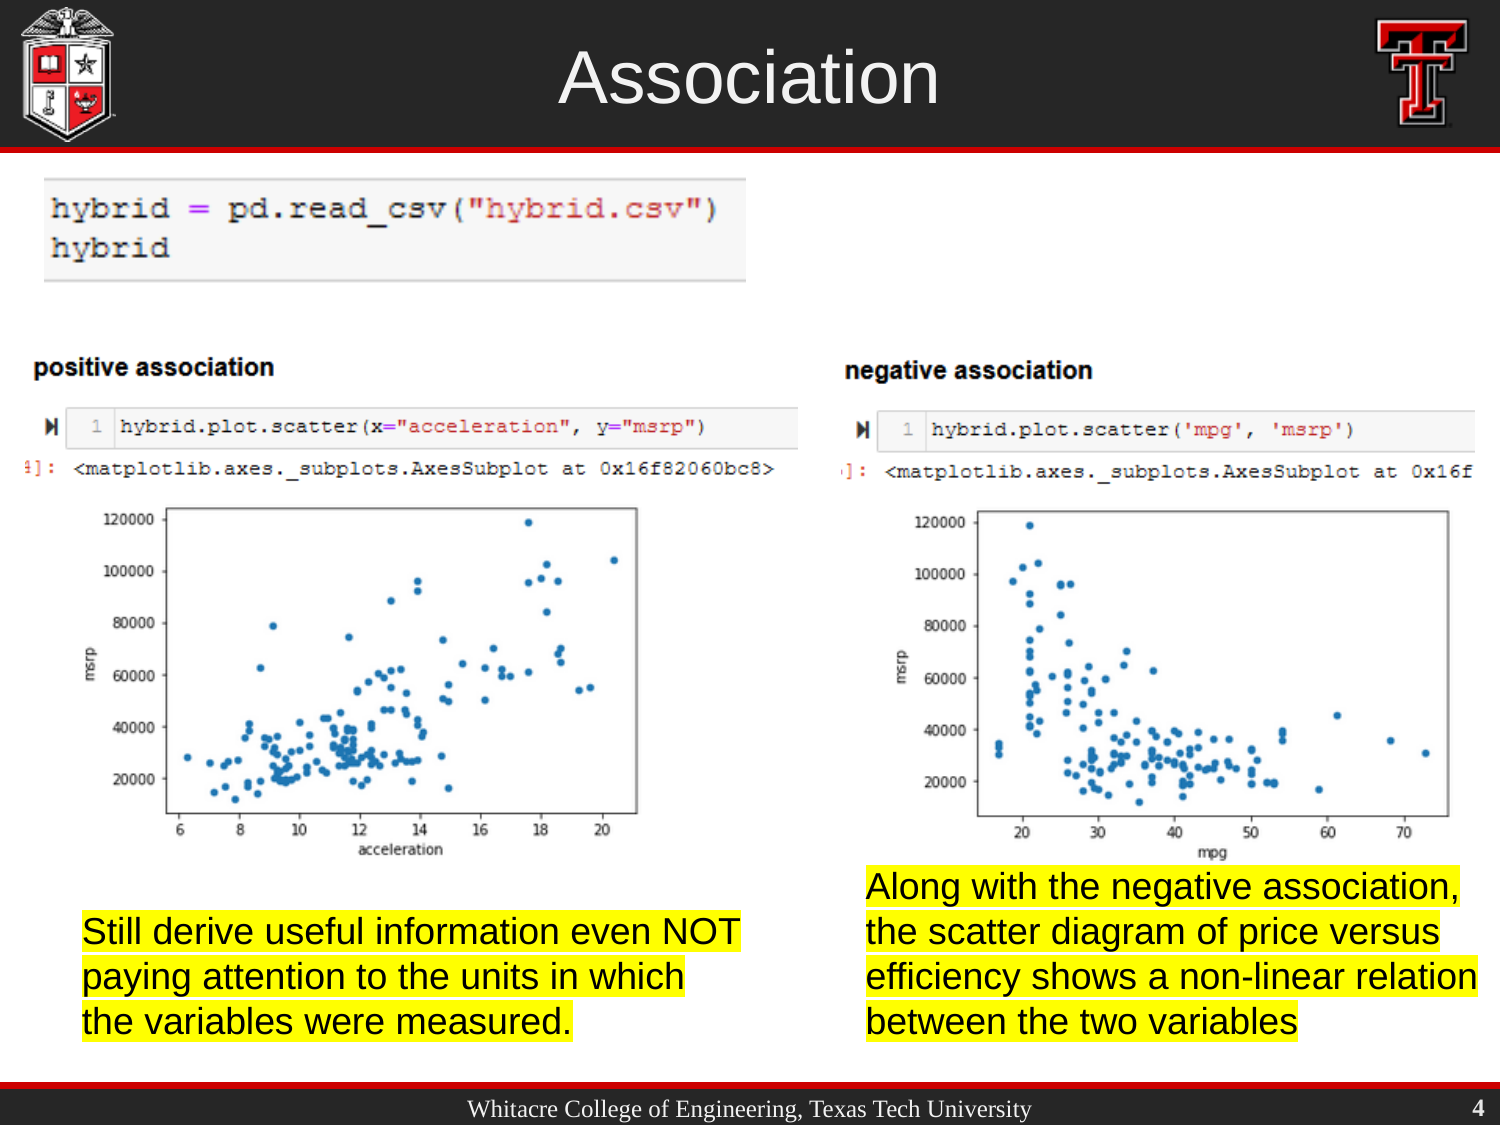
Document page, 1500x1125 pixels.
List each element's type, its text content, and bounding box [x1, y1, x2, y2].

picture [841, 347, 1475, 872]
title Association [151, 6, 1349, 141]
text_box Along with the negative association, the scatter diagram of price versus efficiency shows a non-linear relation between the two variables [850, 854, 1500, 1049]
picture [1373, 14, 1472, 128]
picture [44, 159, 746, 301]
picture [25, 347, 798, 874]
slide_number 4 [1392, 1086, 1500, 1125]
picture [21, 7, 116, 142]
text_box Still derive useful information even NOT paying attention to the units in which the variables were measured. [67, 899, 756, 1050]
